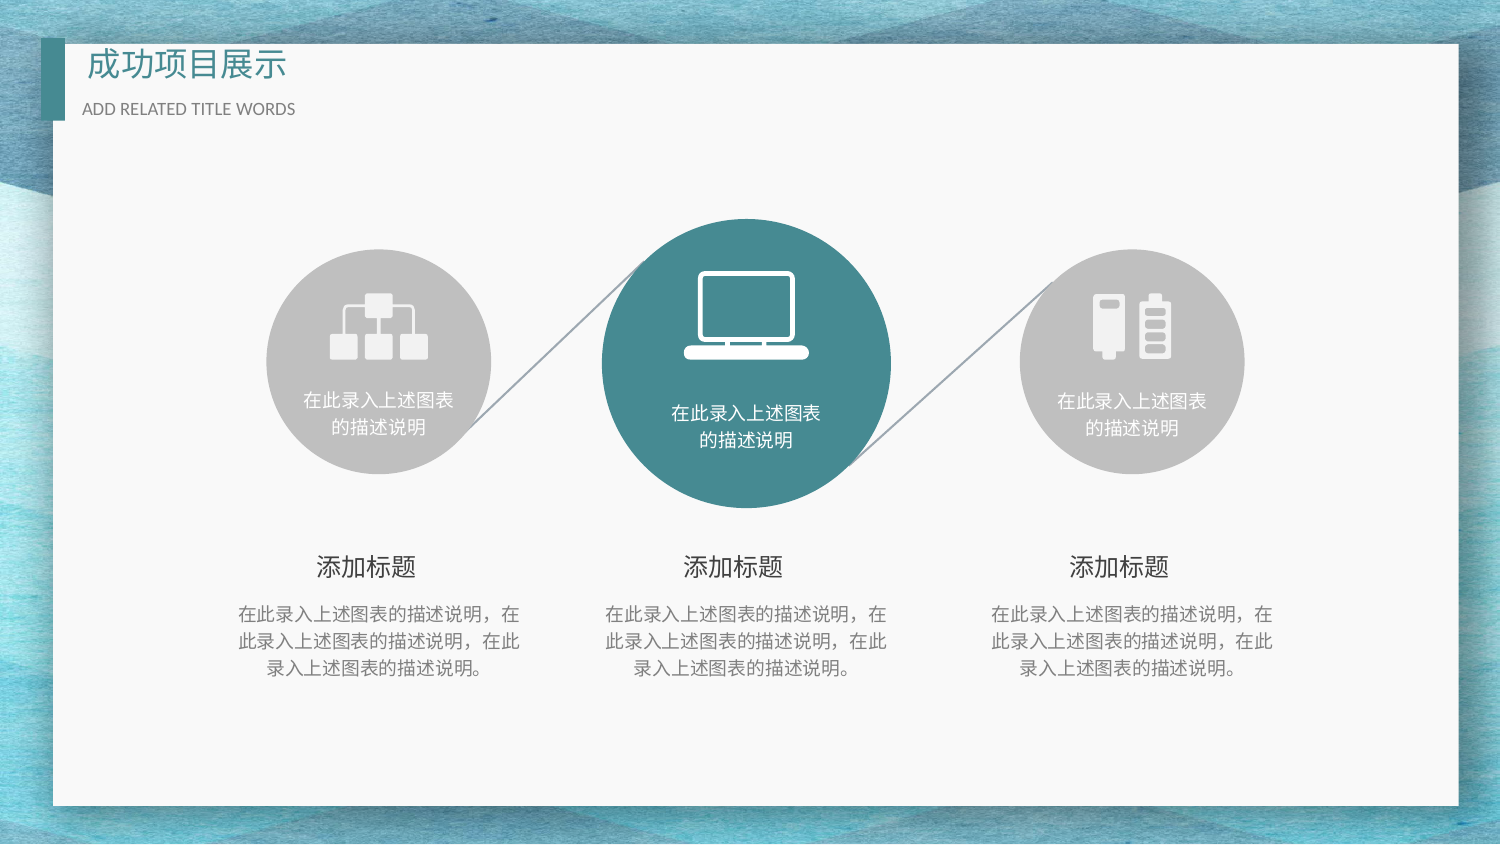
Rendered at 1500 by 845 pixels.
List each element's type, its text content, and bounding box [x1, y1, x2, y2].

text_box 在此录入上述图表的描述说明，在此录入上述图表的描述说明，在此录入上述图表的描述说明。 [226, 592, 532, 685]
text_box ADD RELATED TITLE WORDS [70, 91, 406, 125]
text_box 添加标题 [304, 545, 428, 587]
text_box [1019, 249, 1245, 475]
text_box 添加标题 [1058, 545, 1181, 587]
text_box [266, 249, 492, 475]
picture [0, 0, 1500, 844]
text_box 成功项目展示 [76, 38, 378, 90]
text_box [601, 218, 892, 509]
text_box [496, 261, 596, 442]
text_box 添加标题 [672, 545, 796, 587]
text_box 在此录入上述图表的描述说明，在此录入上述图表的描述说明，在此录入上述图表的描述说明。 [593, 592, 900, 685]
text_box 在此录入上述图表的描述说明，在此录入上述图表的描述说明，在此录入上述图表的描述说明。 [979, 592, 1285, 685]
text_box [897, 282, 1014, 467]
